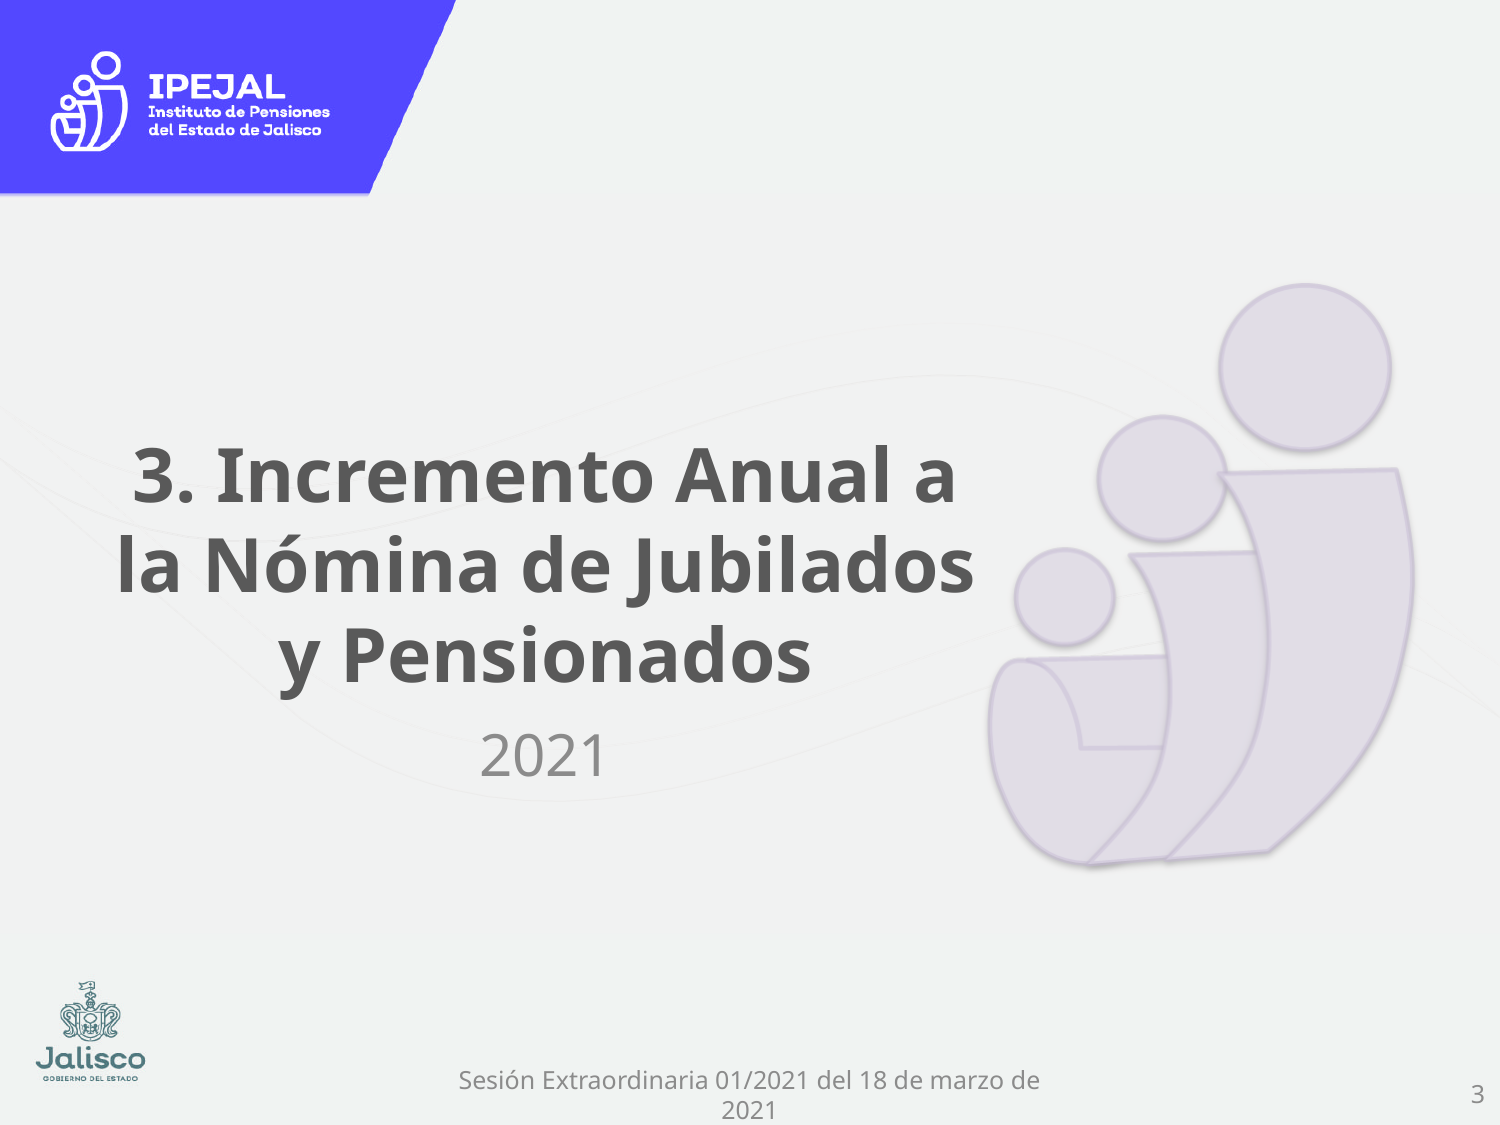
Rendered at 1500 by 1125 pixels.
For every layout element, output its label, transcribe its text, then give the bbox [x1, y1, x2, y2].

title 3. Incremento Anual a la Nómina de Jubilados y Pensionados [75, 441, 1017, 683]
footer Sesión Extraordinaria 01/2021 del 18 de marzo de 2021 [440, 1065, 1060, 1125]
picture [0, 934, 1500, 1125]
picture [0, 0, 1500, 193]
subtitle 2021 [75, 710, 1017, 882]
slide_number 3 [1149, 1065, 1500, 1125]
